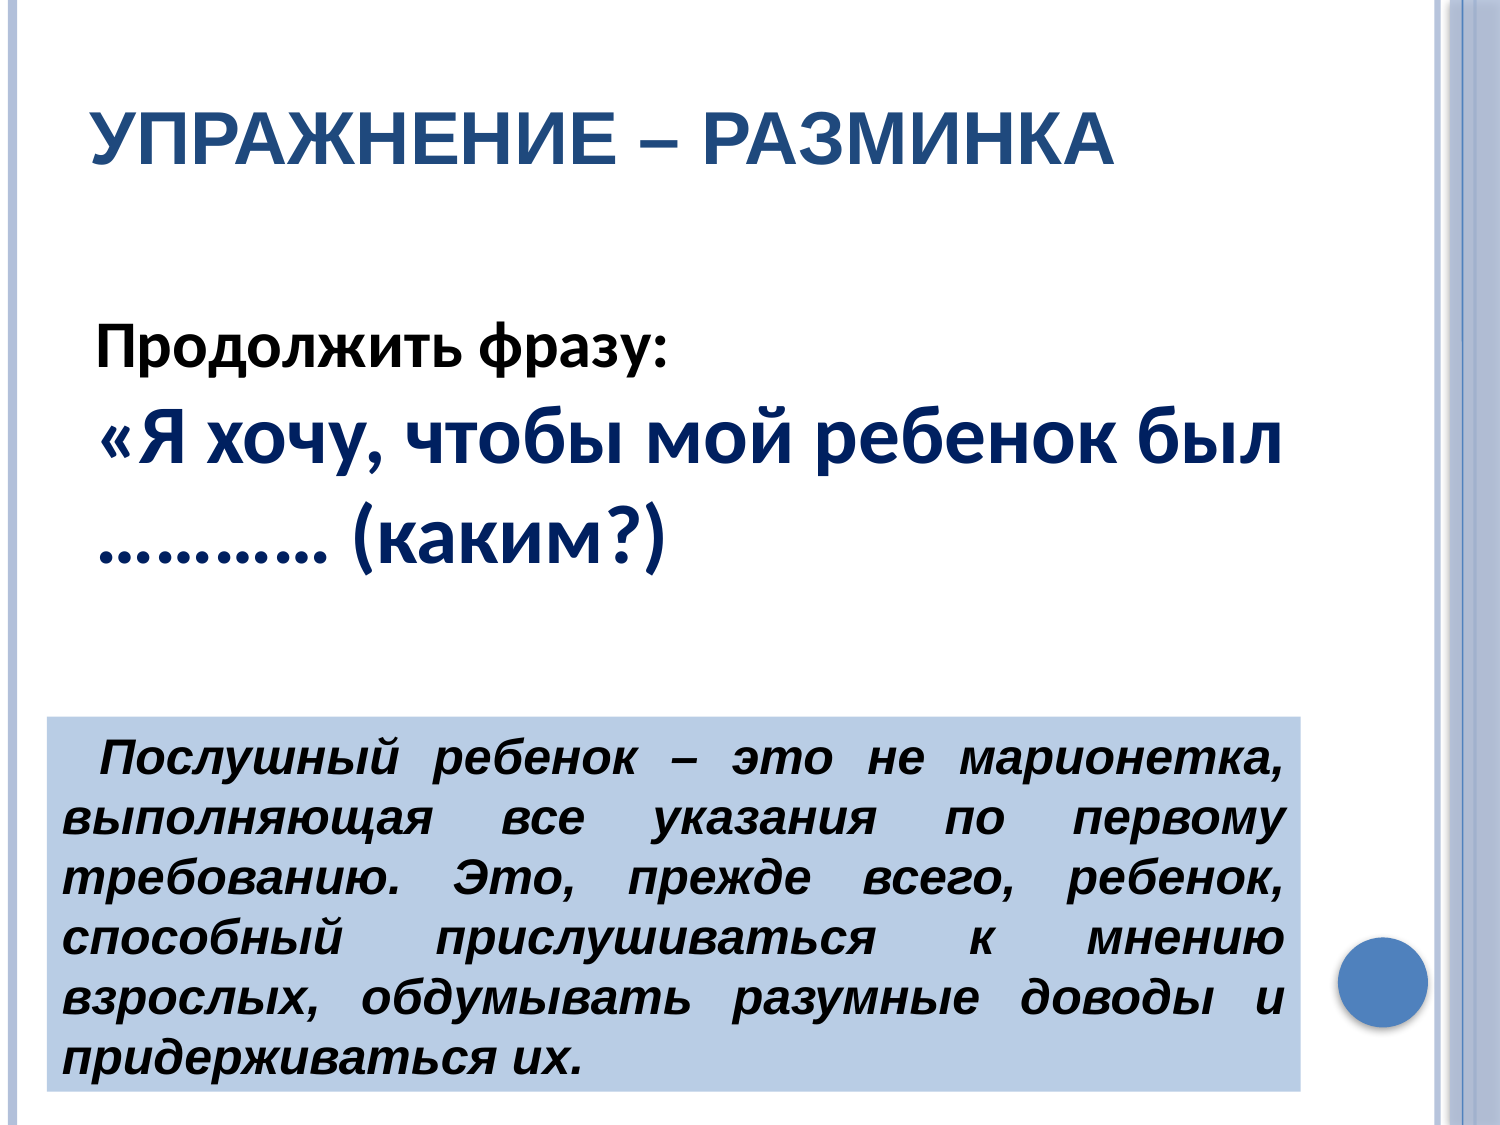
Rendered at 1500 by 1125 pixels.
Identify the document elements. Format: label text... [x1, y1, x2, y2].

text_box Послушный ребенок – это не марионетка, выполняющая все указания по первому требованию. Это, прежде всего, ребенок, способный прислушиваться к мнению взрослых, обдумывать разумные доводы и придерживаться их. [46, 716, 1301, 1092]
title Упражнение – разминка [75, 45, 1300, 188]
list Продолжить фразу: «Я хочу, чтобы мой ребенок был ………… (каким?) [35, 292, 1418, 622]
